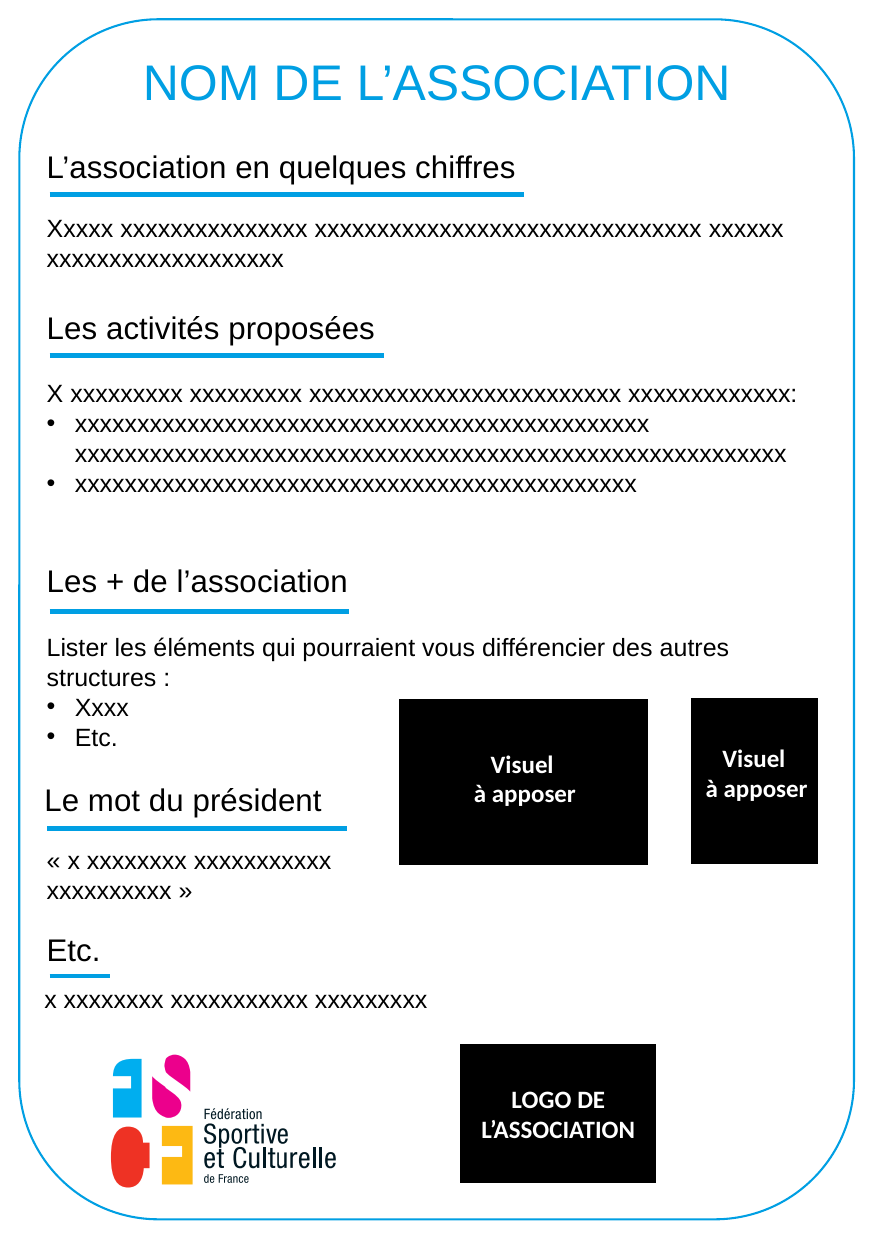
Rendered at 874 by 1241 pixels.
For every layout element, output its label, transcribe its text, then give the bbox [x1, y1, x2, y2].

text_box [691, 698, 818, 734]
text_box Xxxxx xxxxxxxxxxxxxxx xxxxxxxxxxxxxxxxxxxxxxxxxxxxxxx xxxxxx xxxxxxxxxxxxxxxxxxx [31, 204, 827, 280]
text_box Visuel à apposer [402, 740, 648, 816]
text_box x xxxxxxxx xxxxxxxxxxx xxxxxxxxx [29, 976, 847, 1022]
text_box [460, 1044, 656, 1183]
text_box LOGO DE L’ASSOCIATION [461, 1075, 656, 1151]
text_box « x xxxxxxxx xxxxxxxxxxx xxxxxxxxxx » [31, 837, 512, 912]
text_box NOM DE L’ASSOCIATION [0, 42, 874, 118]
text_box [399, 699, 648, 865]
text_box Lister les éléments qui pourraient vous différencier des autres structures : Xxxx Etc. [31, 623, 827, 759]
text_box [691, 810, 818, 864]
text_box X xxxxxxxxx xxxxxxxxx xxxxxxxxxxxxxxxxxxxxxxxxx xxxxxxxxxxxxx: xxxxxxxxxxxxxxxxxxxxxxxxxxxxxxxxxxxxxxxxxxxxxx xxxxxxxxxxxxxxxxxxxxxxxxxxxxxxxxxxxxxxxxxxxxxxxxxxxxxxxxx xxxxxxxxxxxxxxxxxxxxxxxxxxxxxxxxxxxxxxxxxxxxx [31, 370, 827, 506]
text_box L’association en quelques chiffres [31, 140, 541, 193]
text_box Les activités proposées [31, 300, 541, 353]
text_box Visuel à apposer [634, 734, 874, 810]
text_box Le mot du président [29, 772, 365, 825]
text_box Les + de l’association [31, 553, 541, 607]
text_box Etc. [31, 922, 541, 976]
